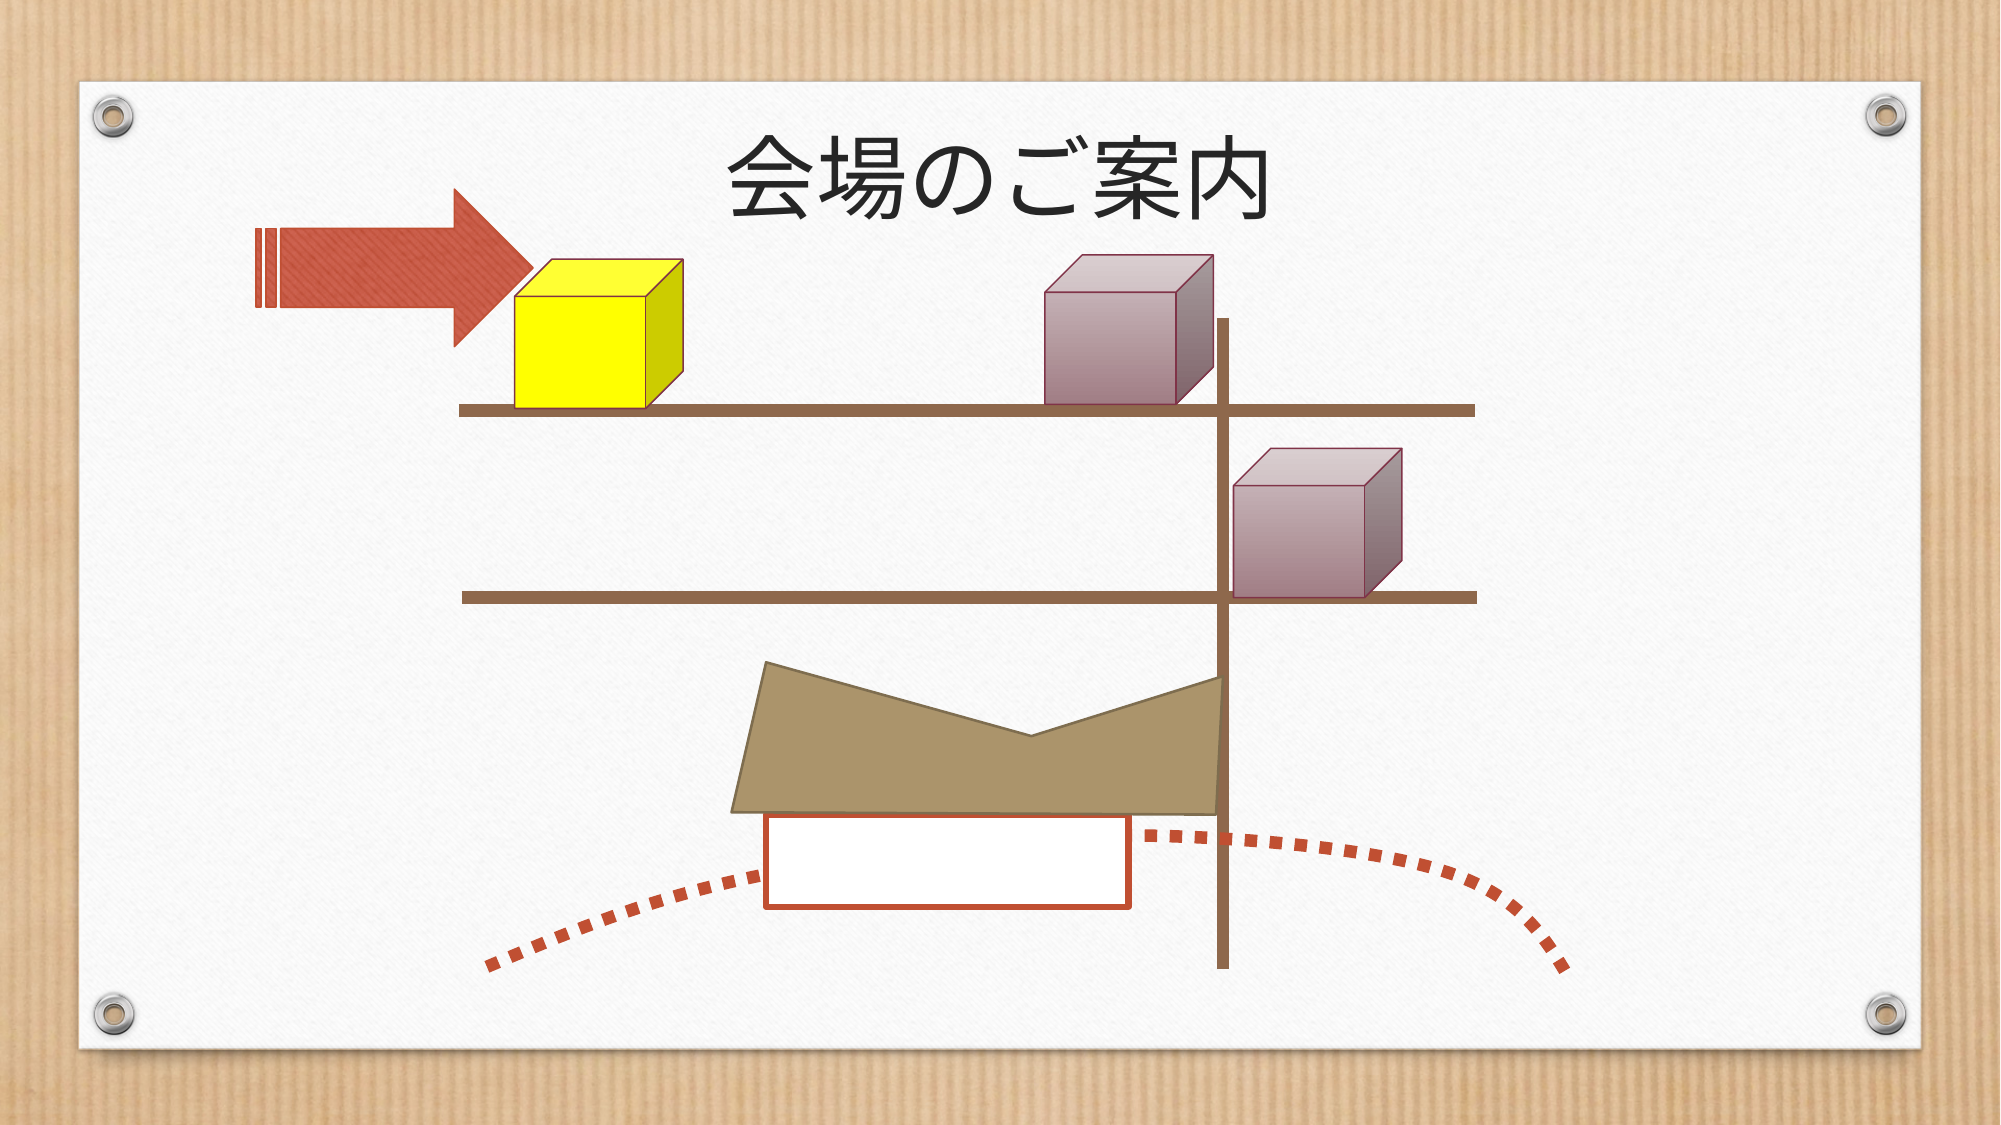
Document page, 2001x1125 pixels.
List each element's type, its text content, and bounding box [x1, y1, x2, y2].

picture [0, 0, 2001, 1125]
title 会場のご案内 [212, 90, 1788, 262]
text_box [513, 258, 684, 410]
text_box [1232, 447, 1403, 597]
text_box [486, 833, 1570, 979]
text_box [255, 228, 262, 308]
text_box [730, 661, 1222, 816]
text_box [1044, 254, 1215, 406]
text_box [765, 814, 1130, 908]
text_box [265, 228, 277, 308]
text_box [279, 188, 534, 348]
